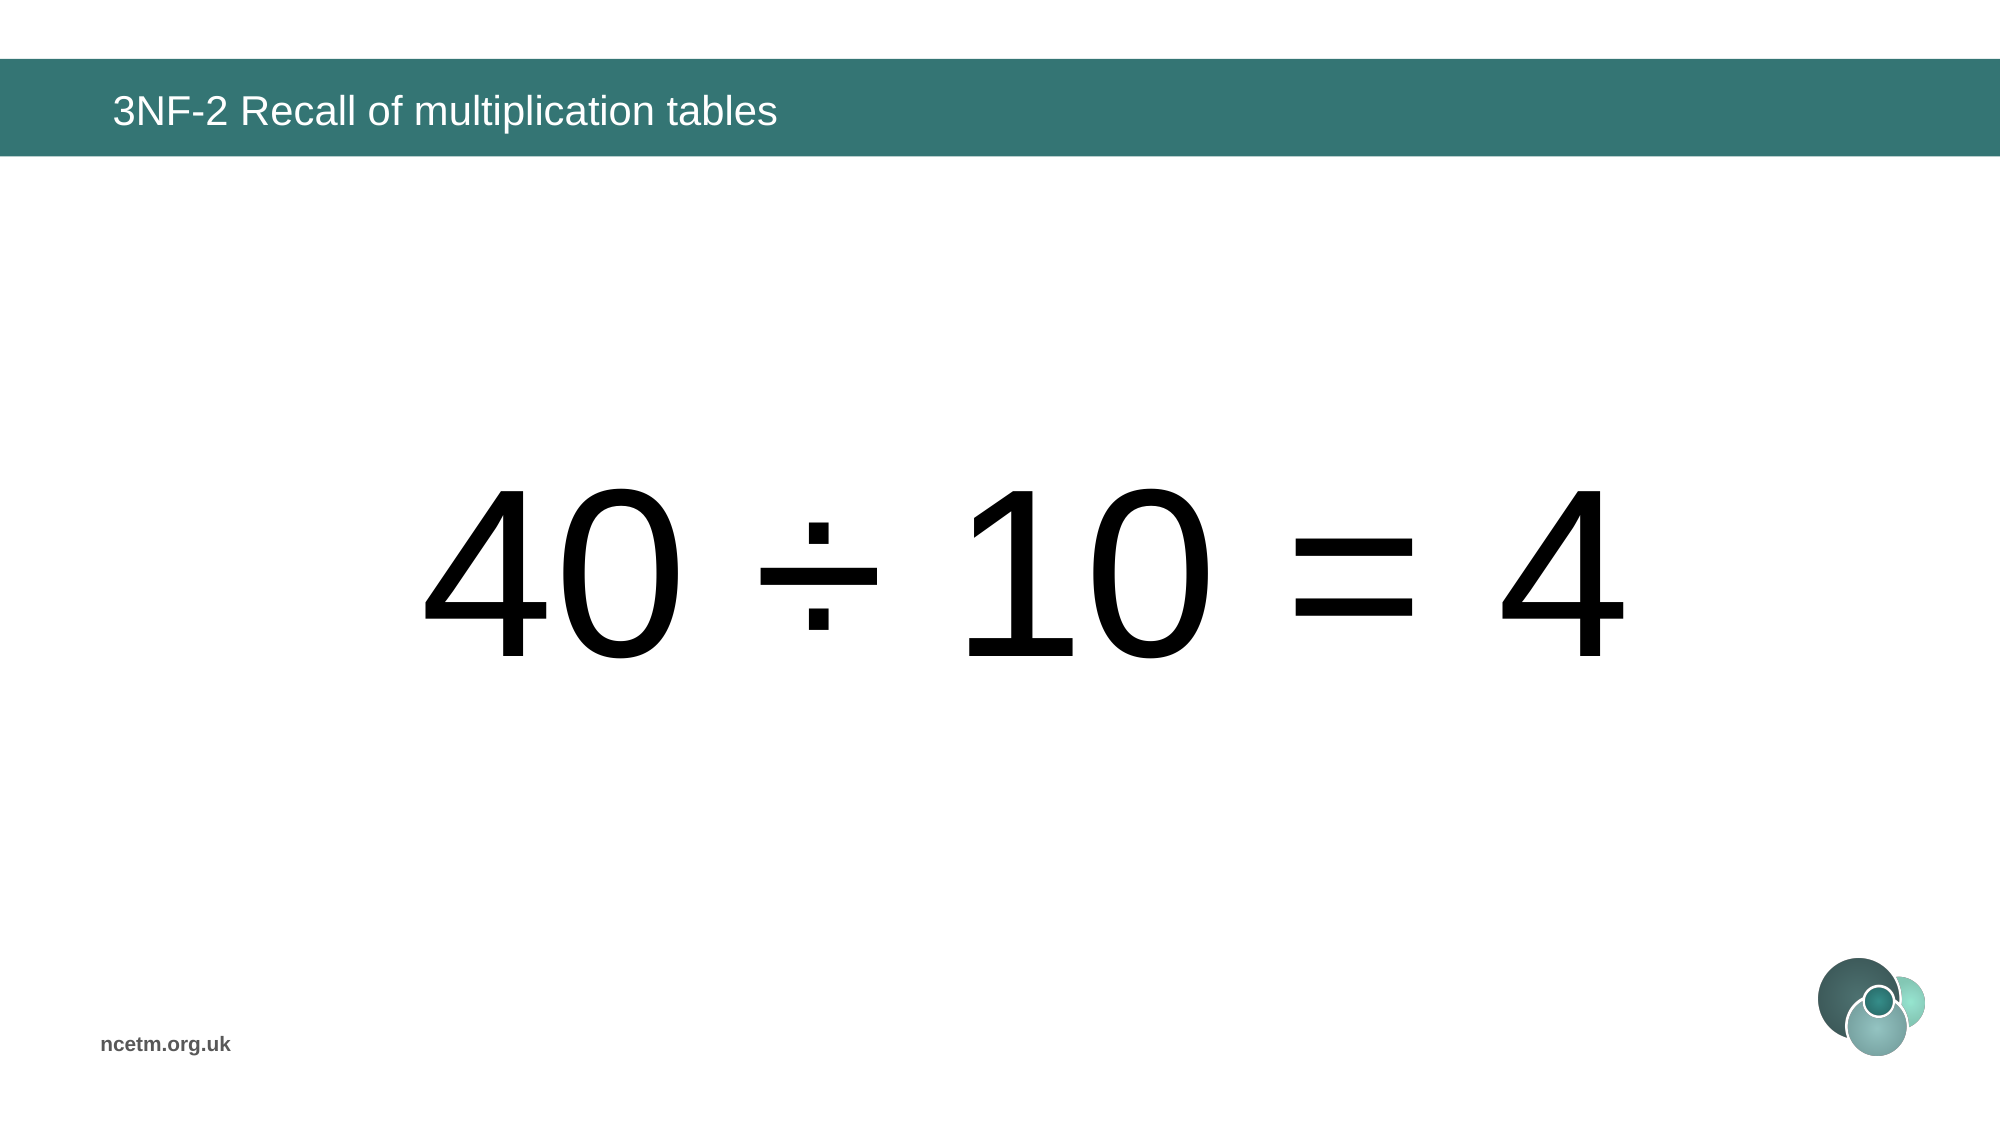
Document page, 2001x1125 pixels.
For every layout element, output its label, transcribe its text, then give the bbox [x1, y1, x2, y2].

picture [1818, 958, 1925, 1056]
text_box 40 ÷ 10 = [406, 409, 1482, 712]
title 3NF-2 Recall of multiplication tables [97, 76, 1945, 147]
text_box 4 [1482, 409, 1646, 712]
